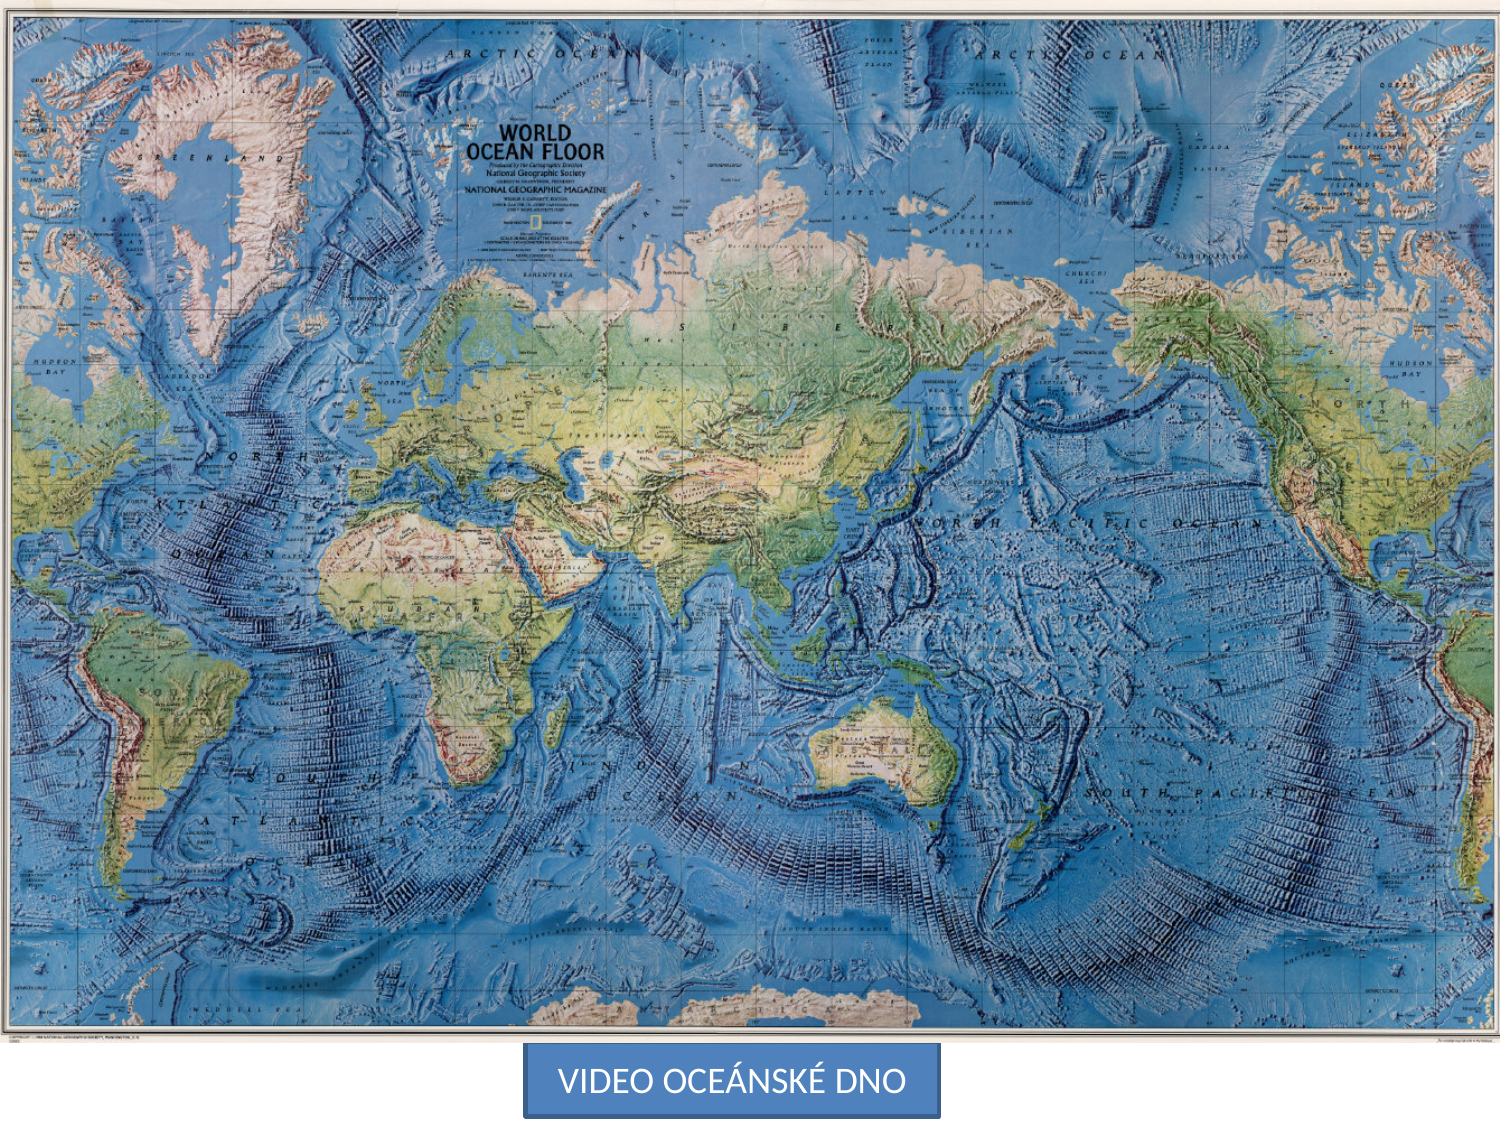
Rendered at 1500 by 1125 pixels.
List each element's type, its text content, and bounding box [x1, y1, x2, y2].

text_box VIDEO OCEÁNSKÉ DNO [523, 1051, 941, 1119]
picture [0, 0, 1500, 1043]
